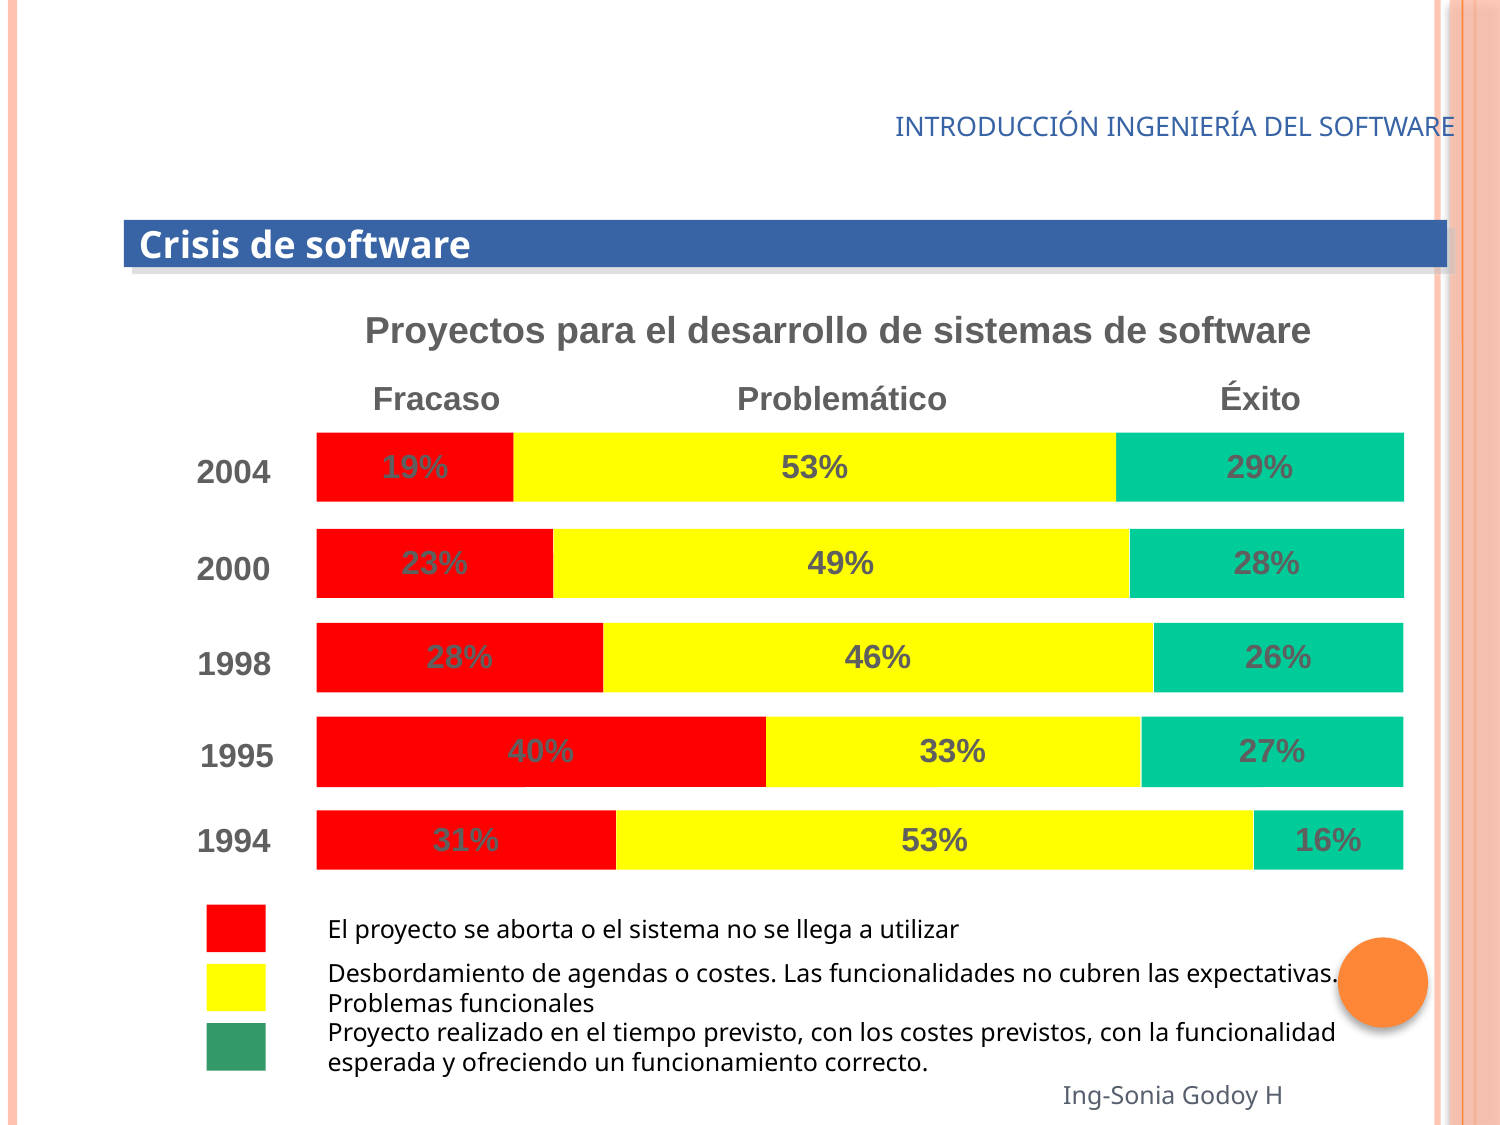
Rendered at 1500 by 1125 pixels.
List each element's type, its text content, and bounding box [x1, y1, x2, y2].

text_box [765, 716, 1141, 788]
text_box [170, 446, 298, 500]
footer Ing-Sonia Godoy H [773, 1065, 1299, 1125]
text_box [316, 810, 616, 870]
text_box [316, 716, 765, 788]
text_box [513, 432, 1117, 502]
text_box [616, 810, 1254, 870]
text_box Proyecto realizado en el tiempo previsto, con los costes previstos, con la funcionalidad esperada y ofreciendo un funcionamiento correcto. [312, 999, 1400, 1094]
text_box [1141, 716, 1404, 788]
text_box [1130, 528, 1405, 599]
text_box Éxito [1130, 373, 1398, 426]
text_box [603, 622, 1154, 693]
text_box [170, 637, 300, 691]
text_box El proyecto se aborta o el sistema no se llega a utilizar [312, 904, 1400, 940]
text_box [1154, 622, 1404, 693]
text_box [206, 963, 266, 1012]
text_box Desbordamiento de agendas o costes. Las funcionalidades no cubren las expectativas. Problemas funcionales [312, 940, 1400, 999]
text_box Problemático [558, 373, 1130, 426]
text_box Proyectos para el desarrollo de sistemas de software [336, 302, 1341, 360]
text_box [316, 622, 603, 693]
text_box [316, 432, 513, 502]
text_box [1117, 432, 1405, 502]
text_box [206, 904, 266, 953]
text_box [1254, 810, 1404, 870]
text_box Crisis de software [123, 219, 1448, 268]
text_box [170, 542, 298, 596]
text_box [170, 814, 298, 868]
title Introducción Ingeniería del Software [120, 101, 1471, 150]
text_box Fracaso [315, 373, 558, 426]
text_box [316, 528, 553, 599]
text_box [206, 1023, 266, 1071]
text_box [553, 528, 1130, 599]
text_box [170, 729, 305, 783]
